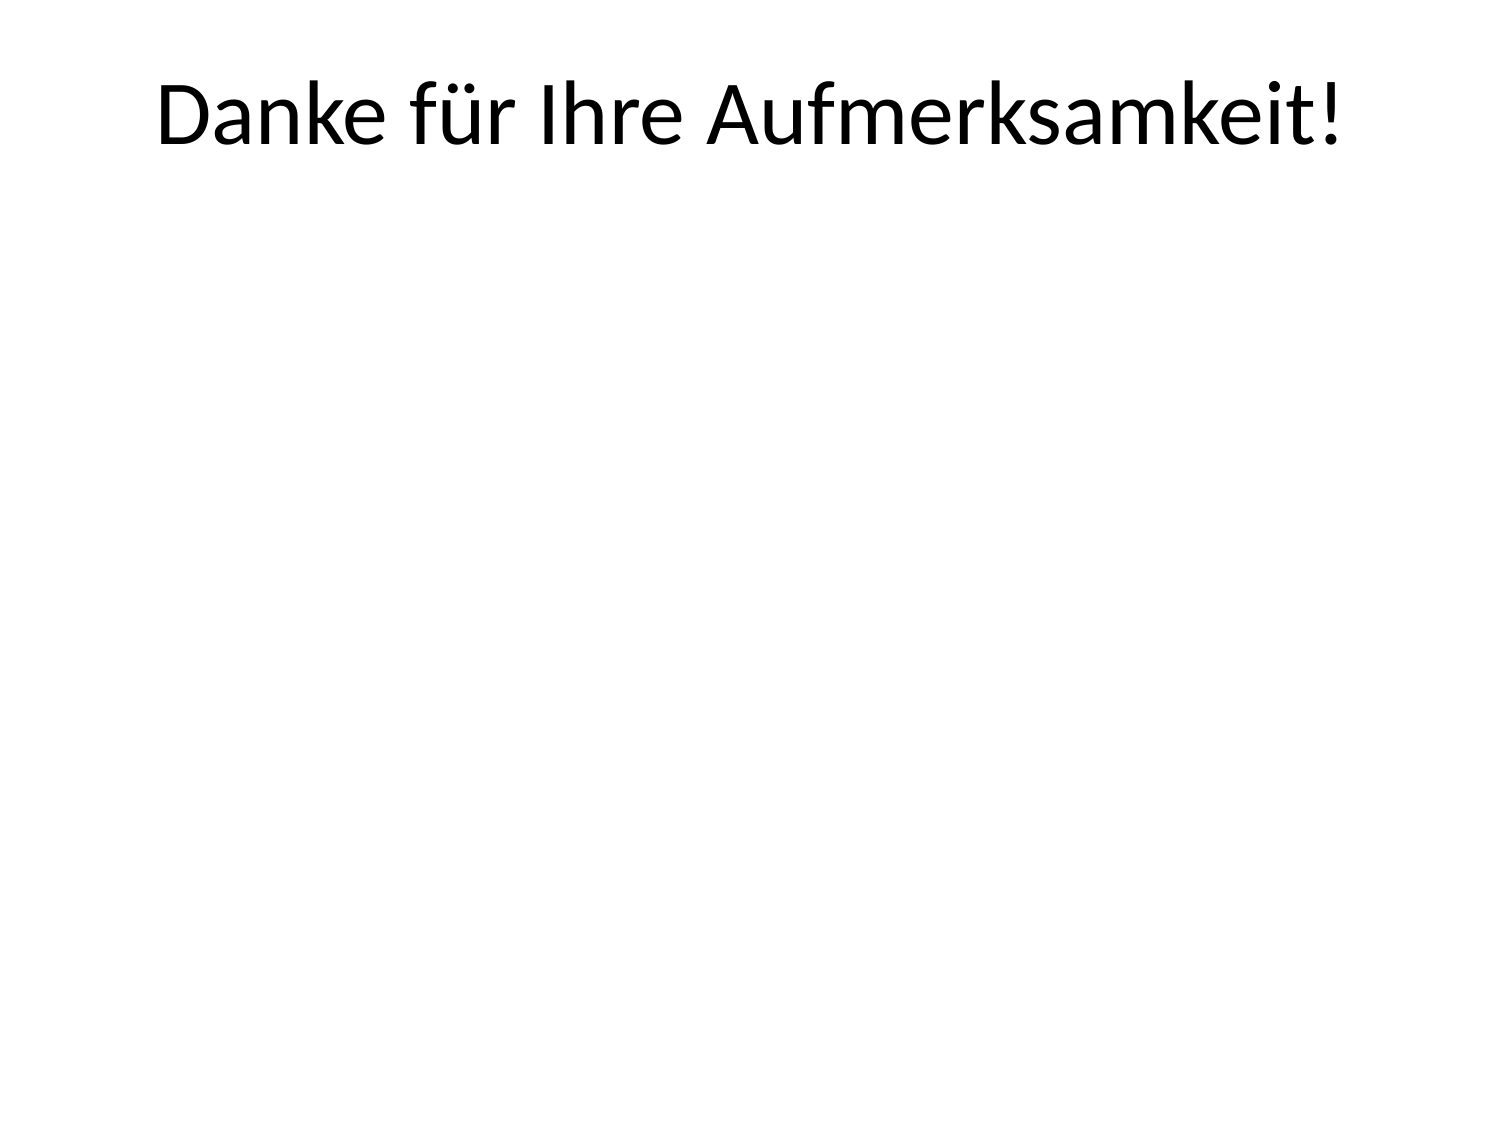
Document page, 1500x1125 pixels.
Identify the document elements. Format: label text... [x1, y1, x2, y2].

title Danke für Ihre Aufmerksamkeit! [76, 30, 1427, 185]
